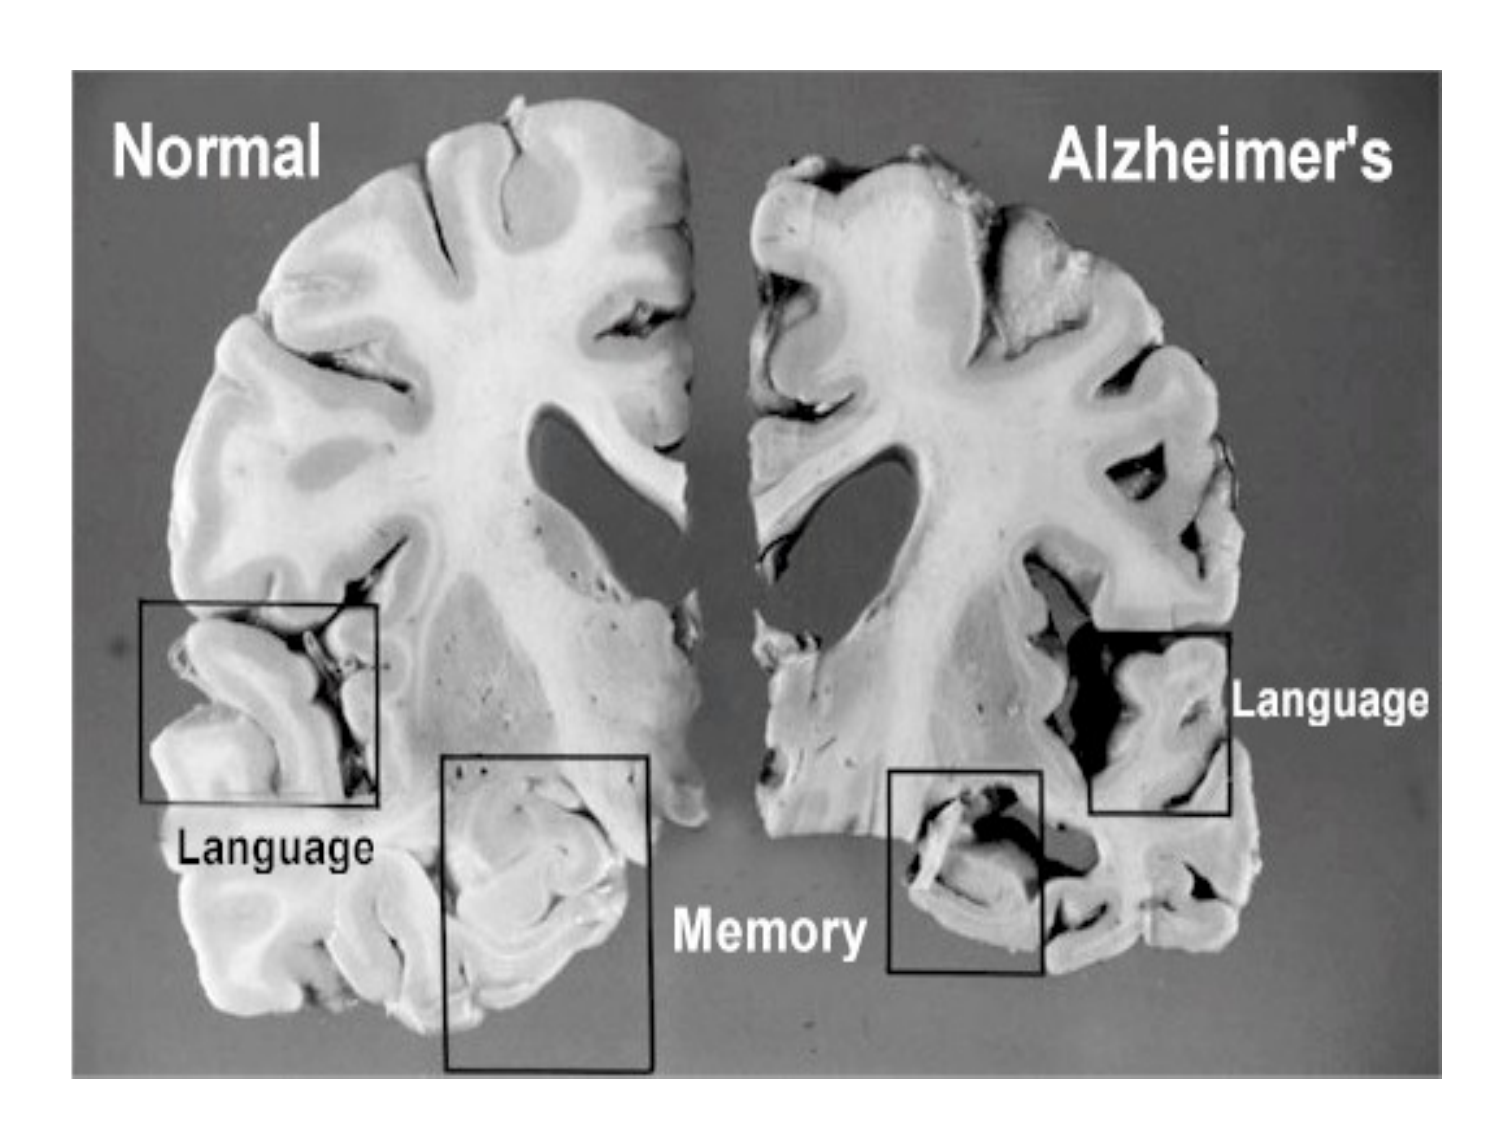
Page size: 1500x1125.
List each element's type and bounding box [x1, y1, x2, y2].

list [70, 70, 1442, 1079]
